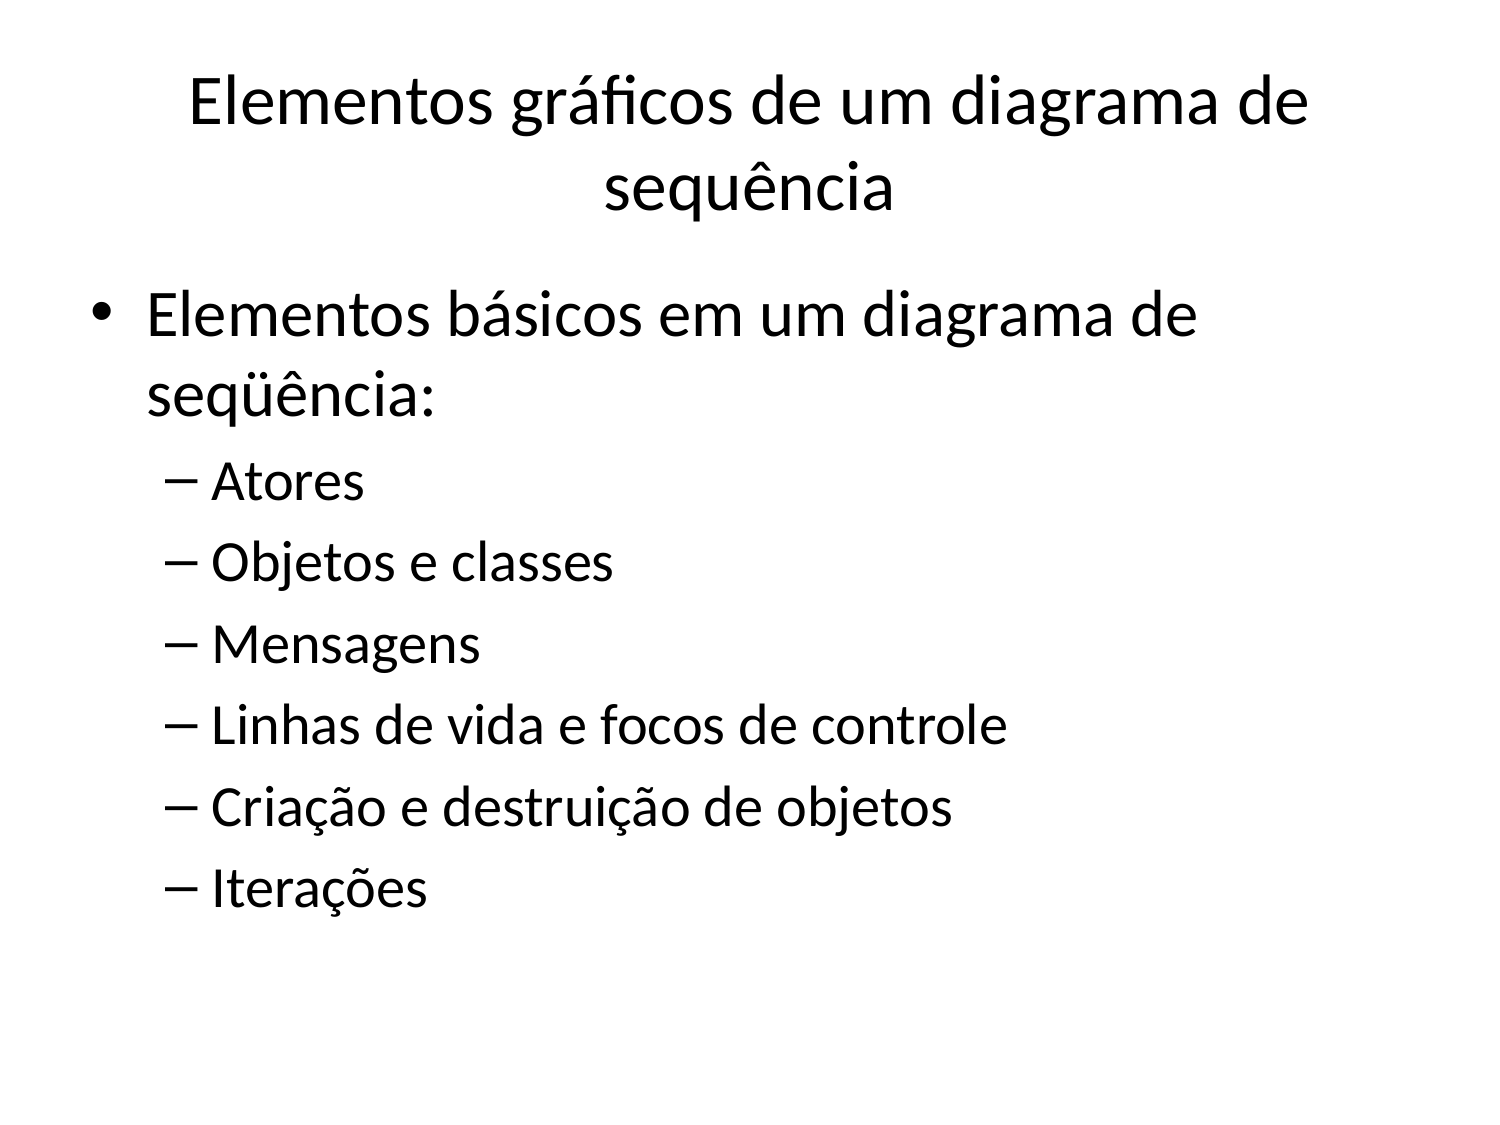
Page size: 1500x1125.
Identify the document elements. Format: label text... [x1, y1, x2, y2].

title Elementos gráficos de um diagrama de sequência [75, 45, 1425, 233]
list Elementos básicos em um diagrama de seqüência: Atores Objetos e classes Mensagens Linhas de vida e focos de controle Criação e destruição de objetos Iterações [75, 262, 1425, 1005]
